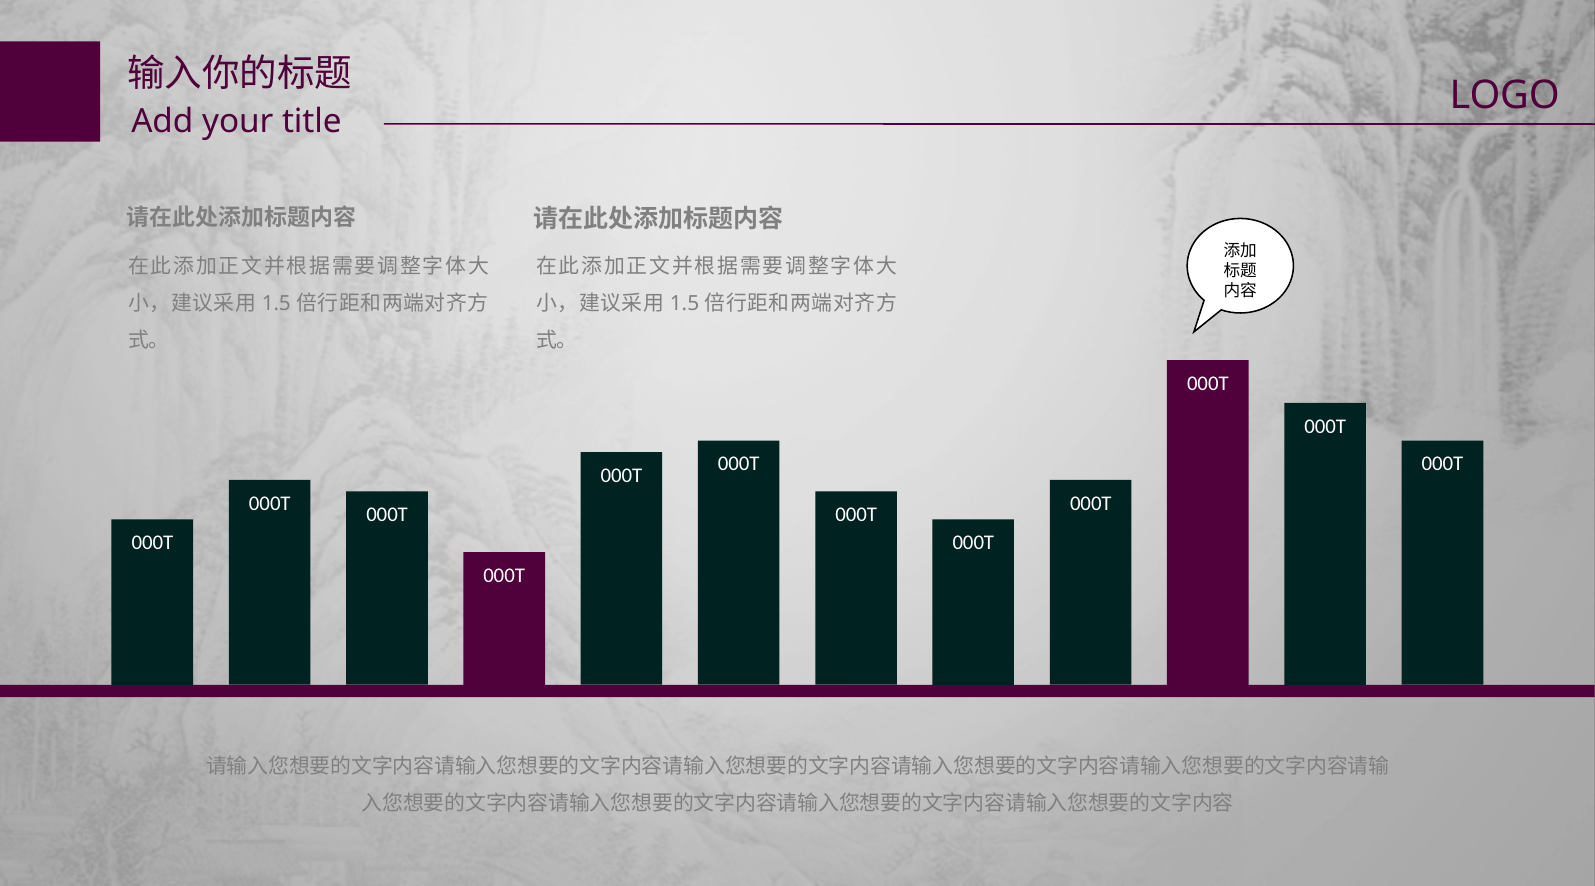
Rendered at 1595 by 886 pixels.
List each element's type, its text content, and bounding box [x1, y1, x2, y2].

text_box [0, 0, 1595, 684]
text_box 000T [228, 479, 311, 684]
text_box 000T [697, 440, 780, 684]
text_box 000T [1401, 440, 1484, 684]
text_box 000T [463, 552, 546, 684]
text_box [114, 196, 490, 359]
text_box 000T [815, 491, 897, 684]
text_box 000T [111, 519, 194, 684]
text_box 000T [1049, 479, 1132, 684]
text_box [0, 698, 1595, 886]
text_box 000T [1284, 402, 1366, 684]
text_box 000T [346, 491, 428, 684]
text_box 000T [932, 519, 1014, 684]
text_box 000T [1166, 360, 1249, 684]
text_box [0, 684, 1595, 698]
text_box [521, 196, 898, 359]
text_box 000T [580, 452, 663, 684]
text_box 请输入您想要的文字内容请输入您想要的文字内容请输入您想要的文字内容请输入您想要的文字内容请输入您想要的文字内容请输入您想要的文字内容请输入您想要的文字内容请输入您想要的文字内容请输入您想要的文字内容 [197, 734, 1398, 821]
text_box 添加标题内容 [1187, 218, 1294, 332]
